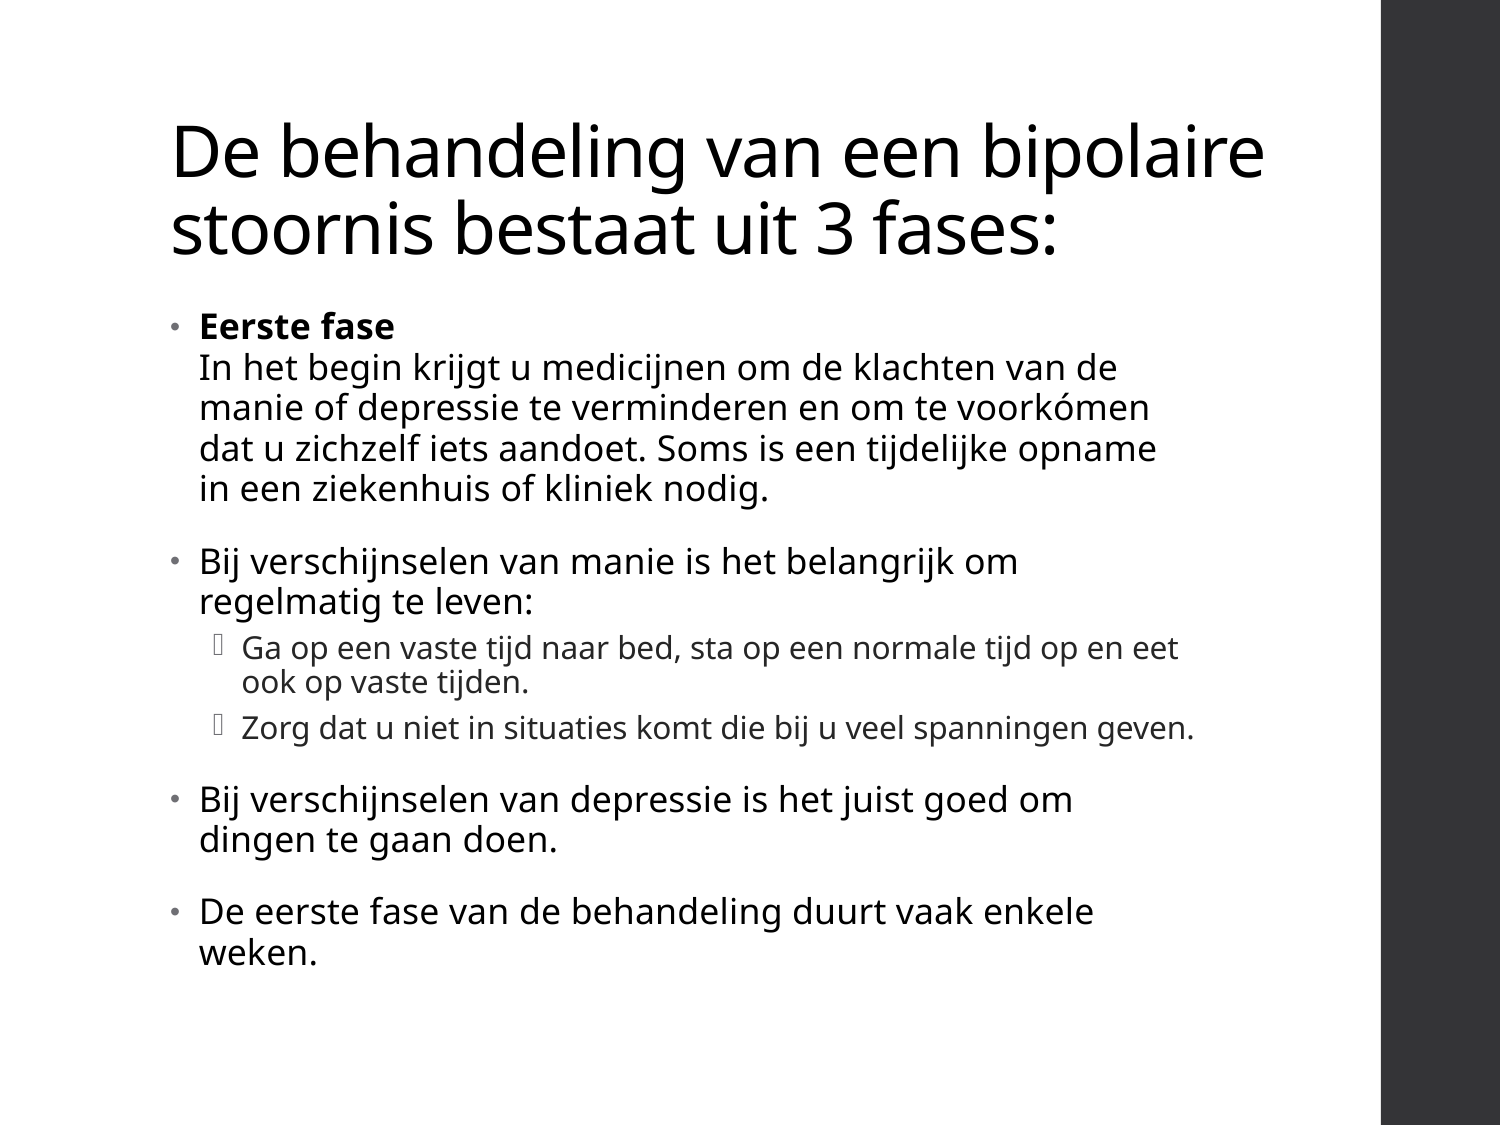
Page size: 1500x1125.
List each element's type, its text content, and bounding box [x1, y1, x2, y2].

title De behandeling van een bipolaire stoornis bestaat uit 3 fases: [155, 60, 1348, 278]
list Eerste fase In het begin krijgt u medicijnen om de klachten van de manie of depressie te verminderen en om te voorkómen dat u zichzelf iets aandoet. Soms is een tijdelijke opname in een ziekenhuis of kliniek nodig. Bij verschijnselen van manie is het belangrijk om regelmatig te leven: Ga op een vaste tijd naar bed, sta op een normale tijd op en eet ook op vaste tijden. Zorg dat u niet in situaties komt die bij u veel spanningen geven. Bij verschijnselen van depressie is het juist goed om dingen te gaan doen. De eerste fase van de behandeling duurt vaak enkele weken. [155, 299, 1213, 1014]
